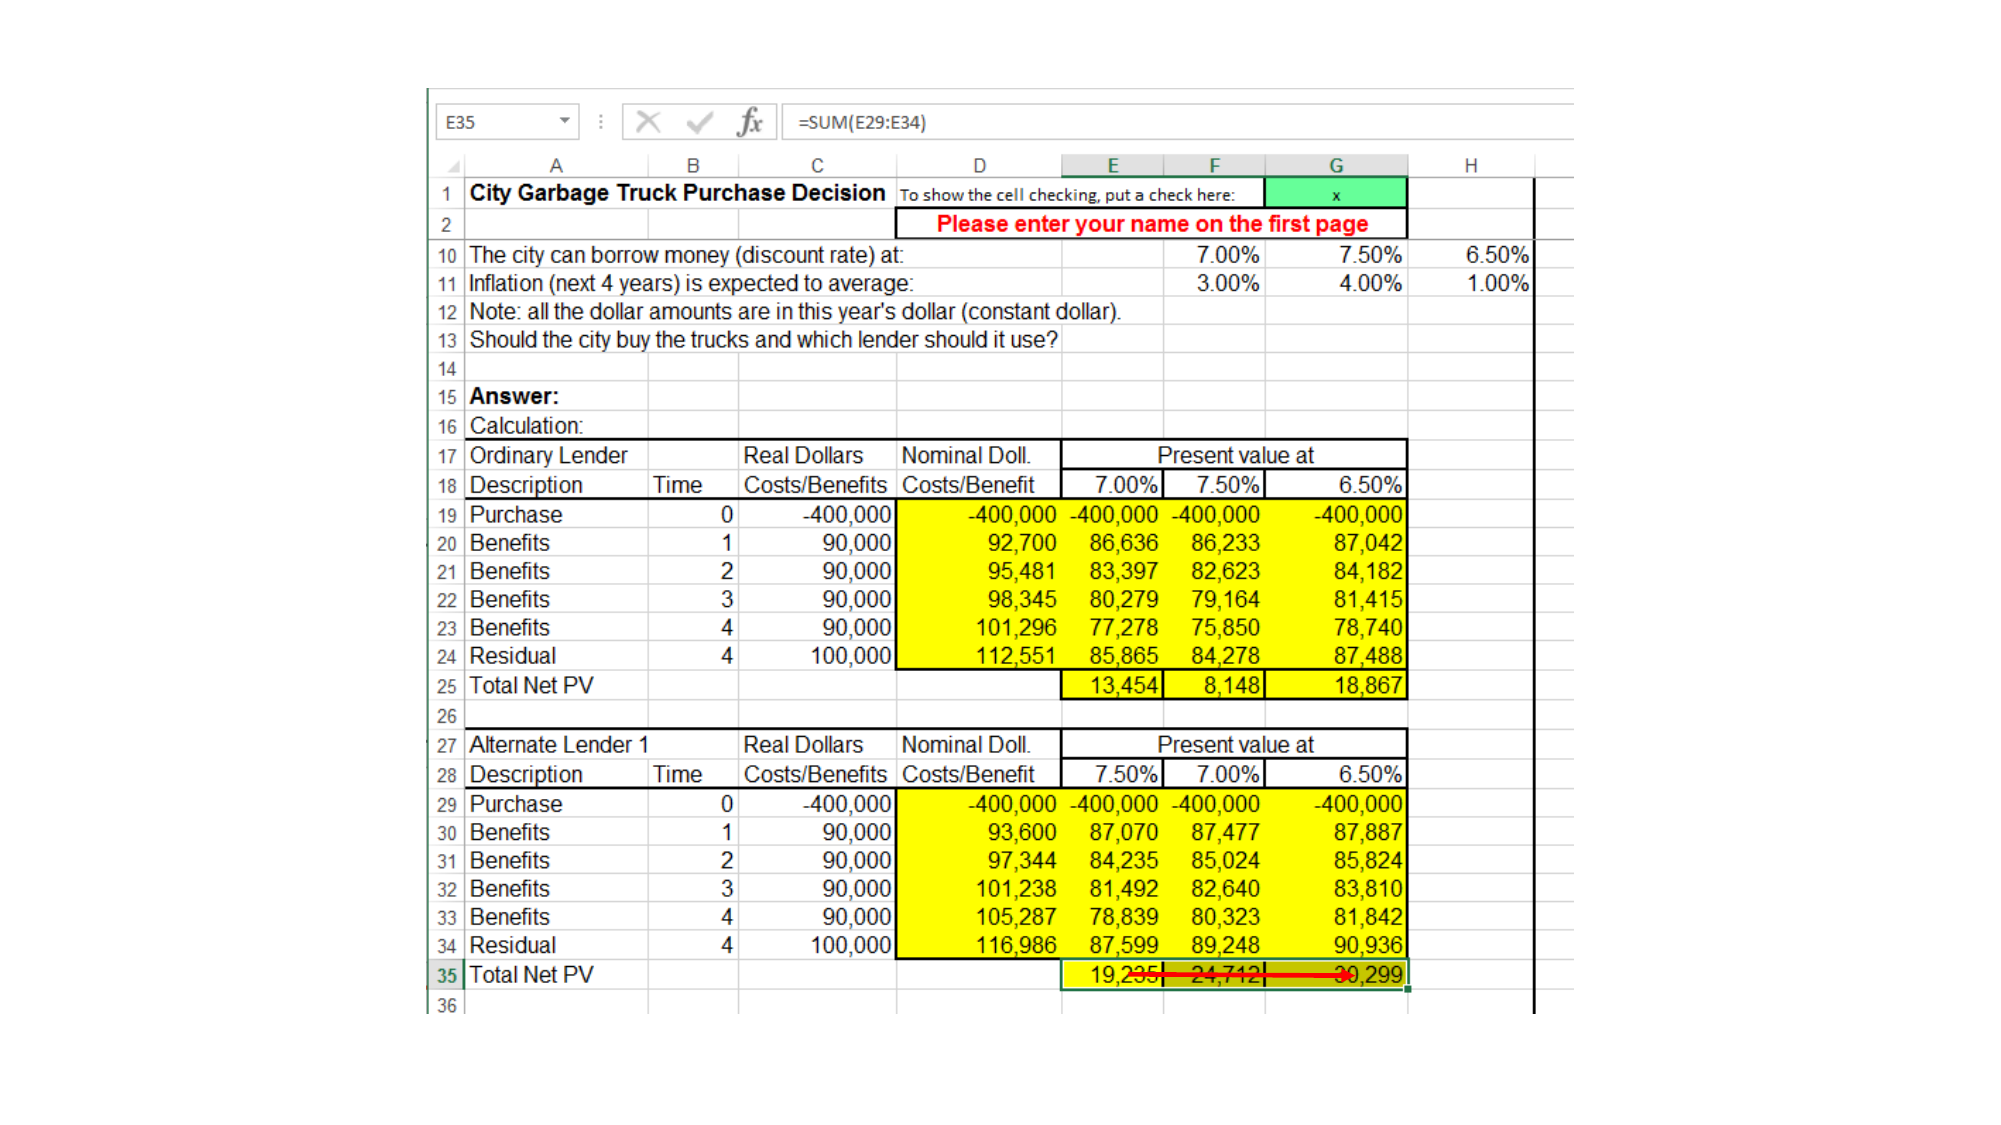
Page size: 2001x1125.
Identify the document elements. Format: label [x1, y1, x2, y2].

list [426, 88, 1574, 1014]
